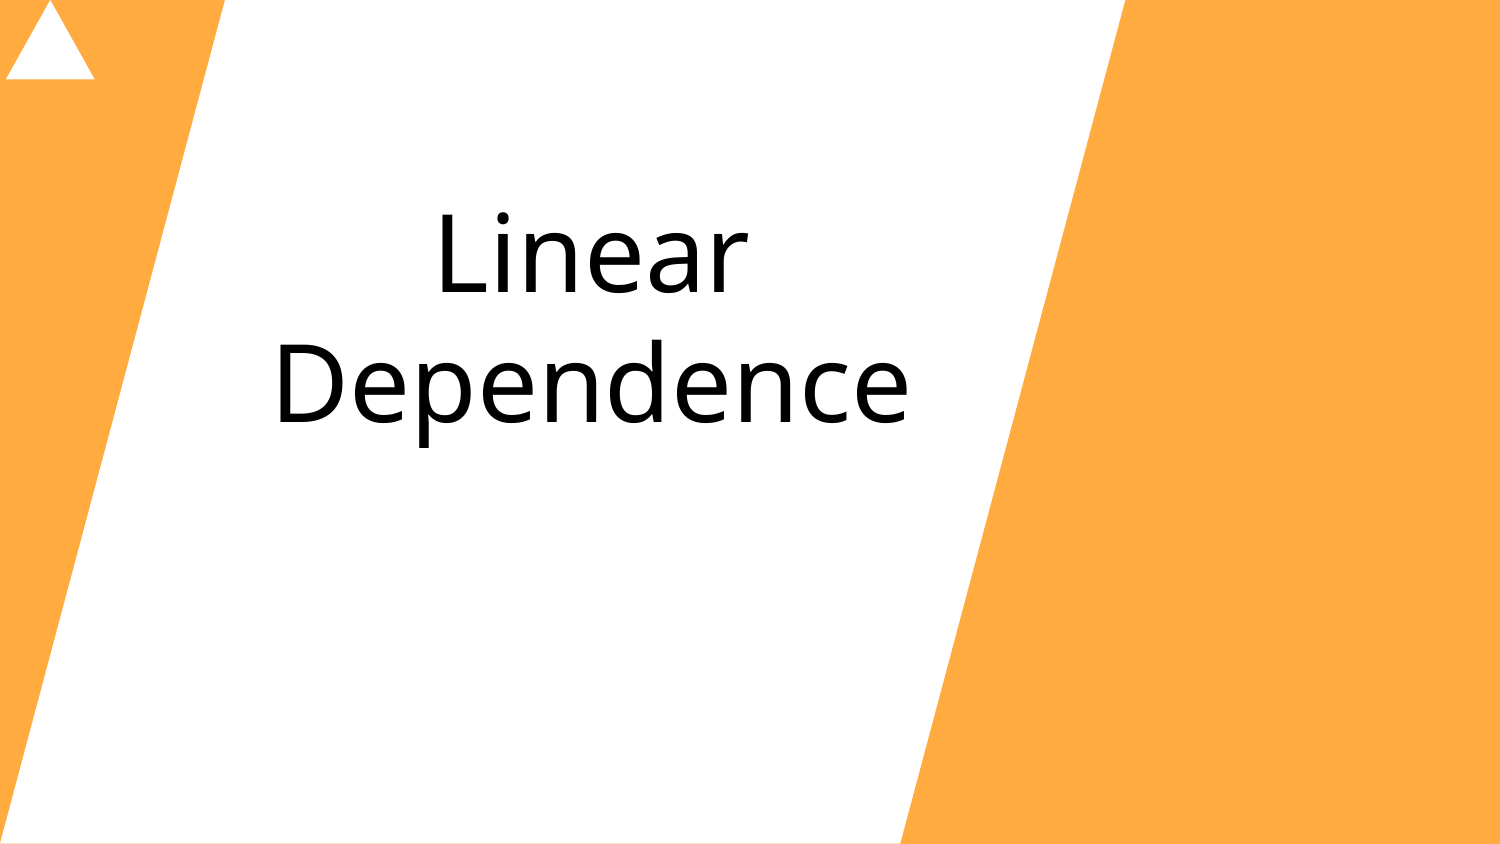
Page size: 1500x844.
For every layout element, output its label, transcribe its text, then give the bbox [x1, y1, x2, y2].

title Linear Dependence [51, 45, 1161, 459]
